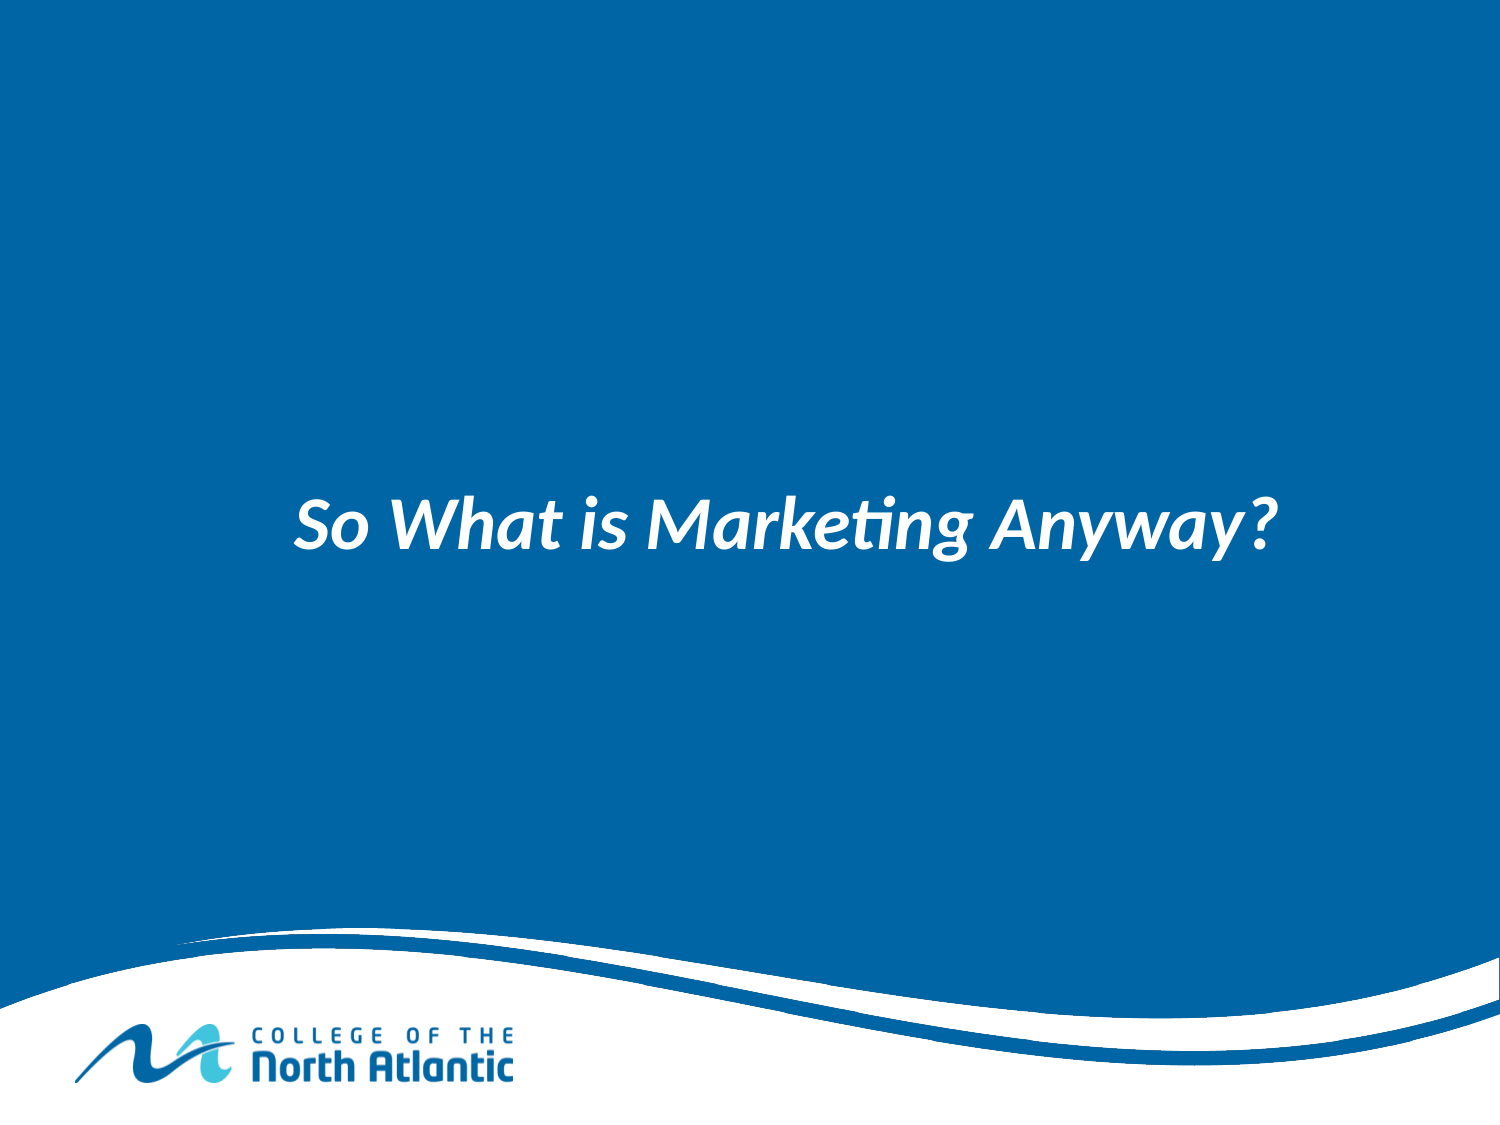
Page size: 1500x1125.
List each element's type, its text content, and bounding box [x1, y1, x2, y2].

title So What is Marketing Anyway? [262, 425, 1313, 613]
picture [0, 928, 1500, 1125]
